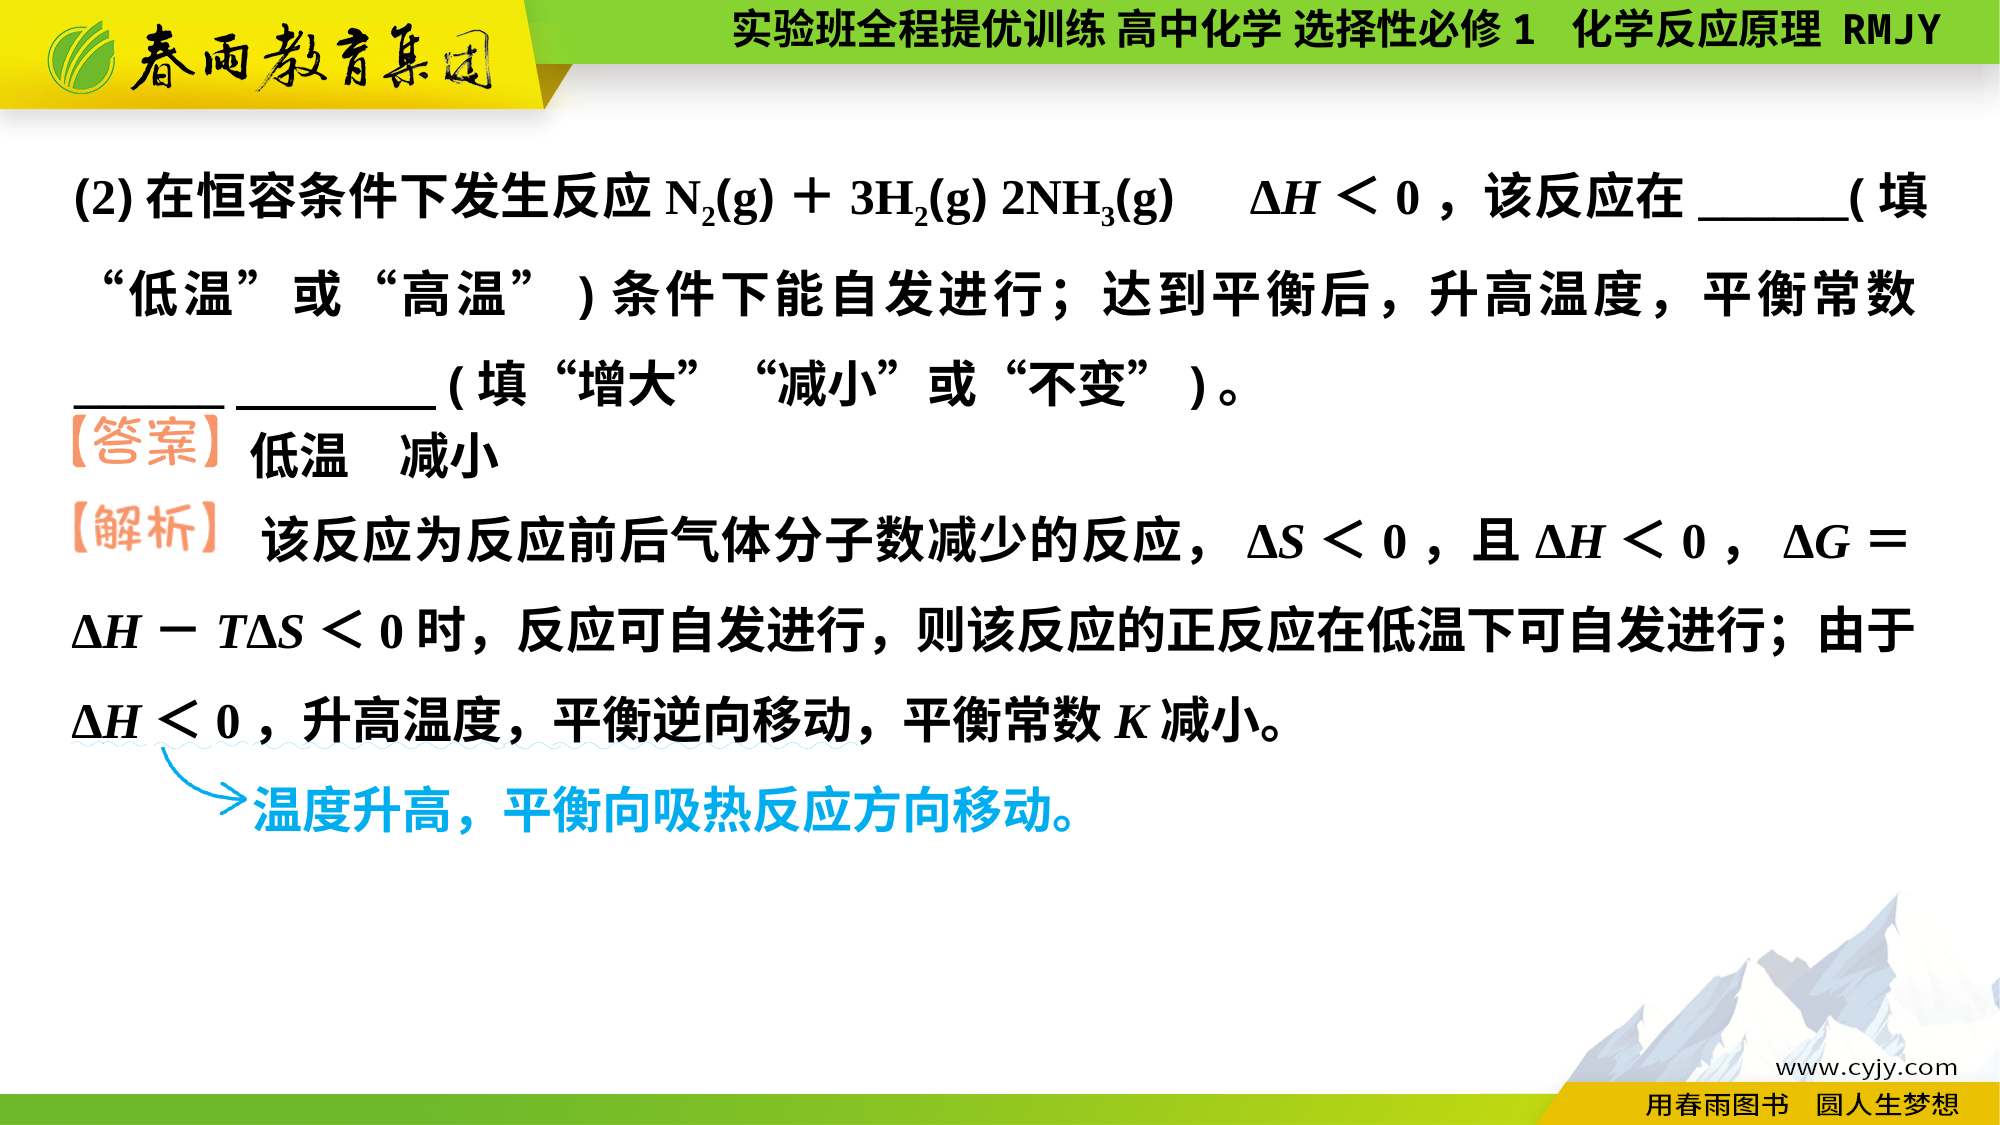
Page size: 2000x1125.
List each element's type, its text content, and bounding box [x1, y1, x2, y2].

text_box 该反应为反应前后气体分子数减少的反应，ΔS＜0，且ΔH＜0，ΔG＝ΔH－TΔS＜0时，反应可自发进行，则该反应的正反应在低温下可自发进行；由于ΔH＜0，升高温度，平衡逆向移动，平衡常数K减小。 温度升高，平衡向吸热反应方向移动。 [56, 470, 1941, 846]
picture [0, 0, 2000, 1125]
text_box 低温 减小 [234, 387, 1235, 493]
